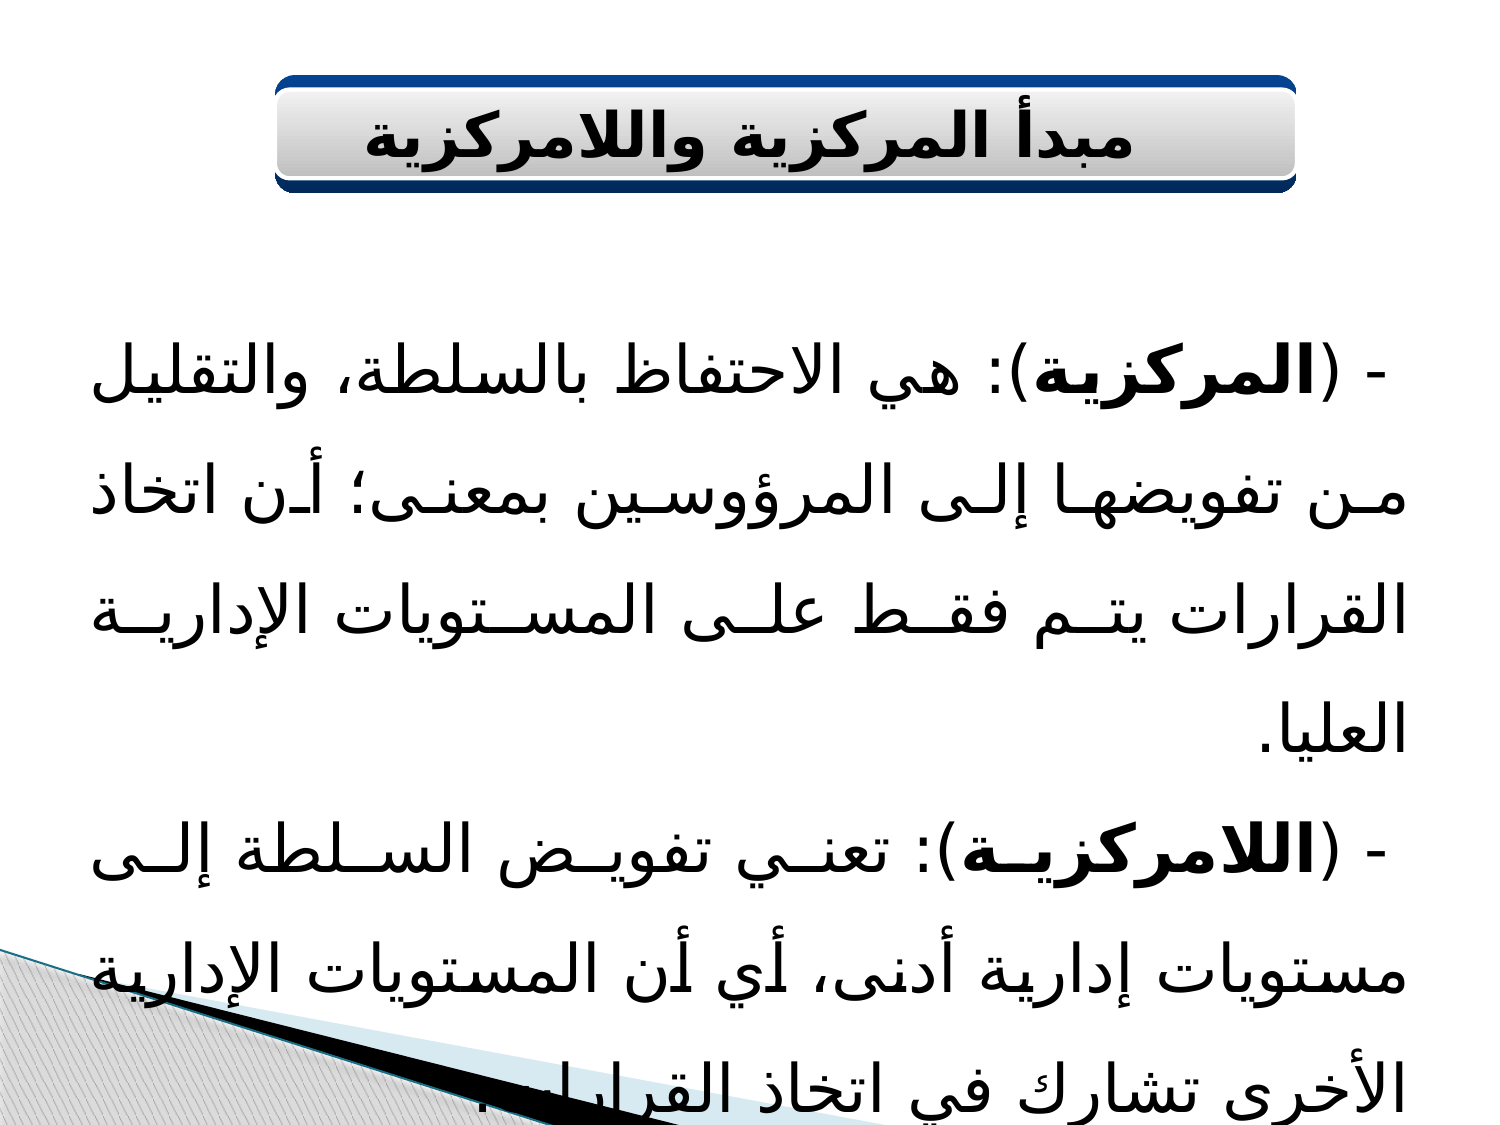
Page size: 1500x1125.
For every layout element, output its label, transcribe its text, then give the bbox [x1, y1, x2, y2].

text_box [274, 74, 1298, 194]
text_box - (المركزية): هي الاحتفاظ بالسلطة، والتقليل من تفويضها إلى المرؤوسين بمعنى؛ أن اتخاذ القرارات يتم فقط على المستويات الإدارية العليا. - (اللامركزية): تعني تفويض السلطة إلى مستويات إدارية أدنى، أي أن المستويات الإدارية الأخرى تشارك في اتخاذ القرارات. [74, 199, 1425, 986]
